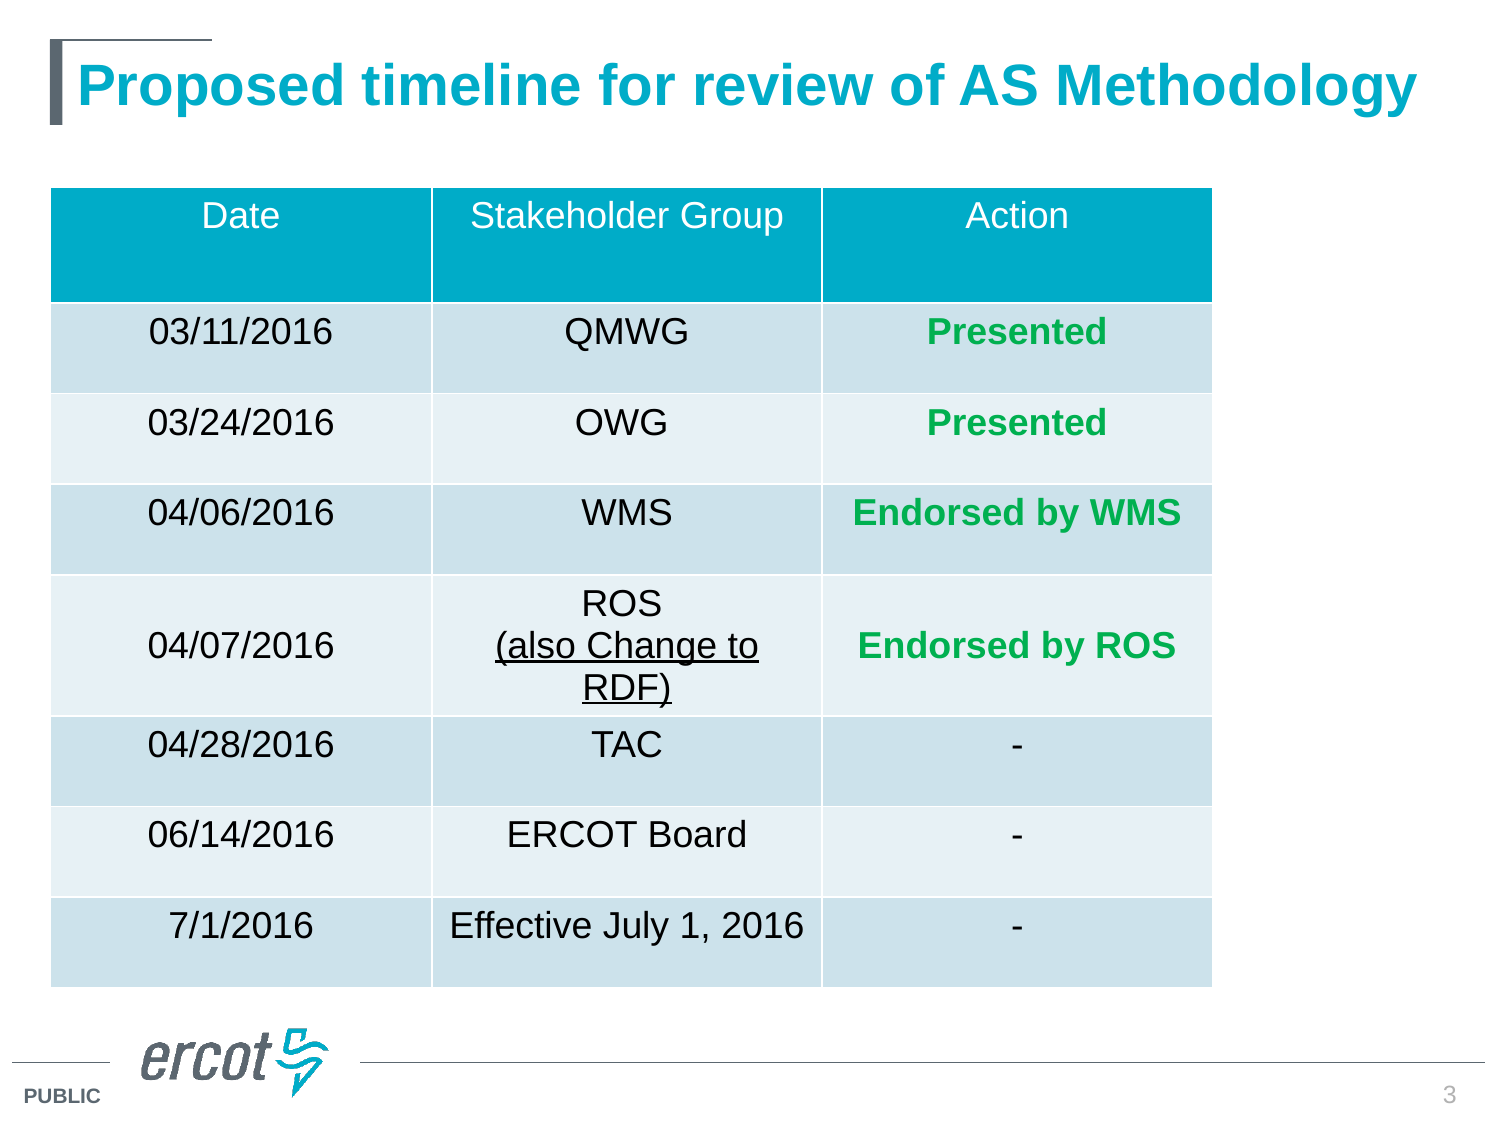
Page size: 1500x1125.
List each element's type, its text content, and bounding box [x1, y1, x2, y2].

table_cell OWG [433, 394, 821, 483]
table_header Stakeholder Group [433, 188, 821, 302]
table_cell Presented [823, 394, 1212, 483]
picture [137, 1024, 332, 1100]
table_cell ROS (also Change to RDF) [433, 576, 821, 715]
table_cell ERCOT Board [433, 807, 821, 896]
table_cell WMS [433, 485, 821, 574]
table_cell QMWG [433, 304, 821, 393]
table_cell 03/24/2016 [51, 394, 431, 483]
slide_number 3 [1412, 1076, 1488, 1112]
table_cell Presented [823, 304, 1212, 393]
table_cell - [823, 898, 1212, 987]
table_cell 04/06/2016 [51, 485, 431, 574]
table_cell 04/07/2016 [51, 576, 431, 715]
table_header Date [51, 188, 431, 302]
table_cell Effective July 1, 2016 [433, 898, 821, 987]
table_cell 03/11/2016 [51, 304, 431, 393]
table_cell - [823, 807, 1212, 896]
title Proposed timeline for review of AS Methodology [62, 39, 1450, 188]
table_header Action [823, 188, 1212, 302]
table_cell 06/14/2016 [51, 807, 431, 896]
table_cell Endorsed by WMS [823, 485, 1212, 574]
table_cell Endorsed by ROS [823, 576, 1212, 715]
table_cell 7/1/2016 [51, 898, 431, 987]
table_cell TAC [433, 717, 821, 806]
table_cell - [823, 717, 1212, 806]
table_cell 04/28/2016 [51, 717, 431, 806]
